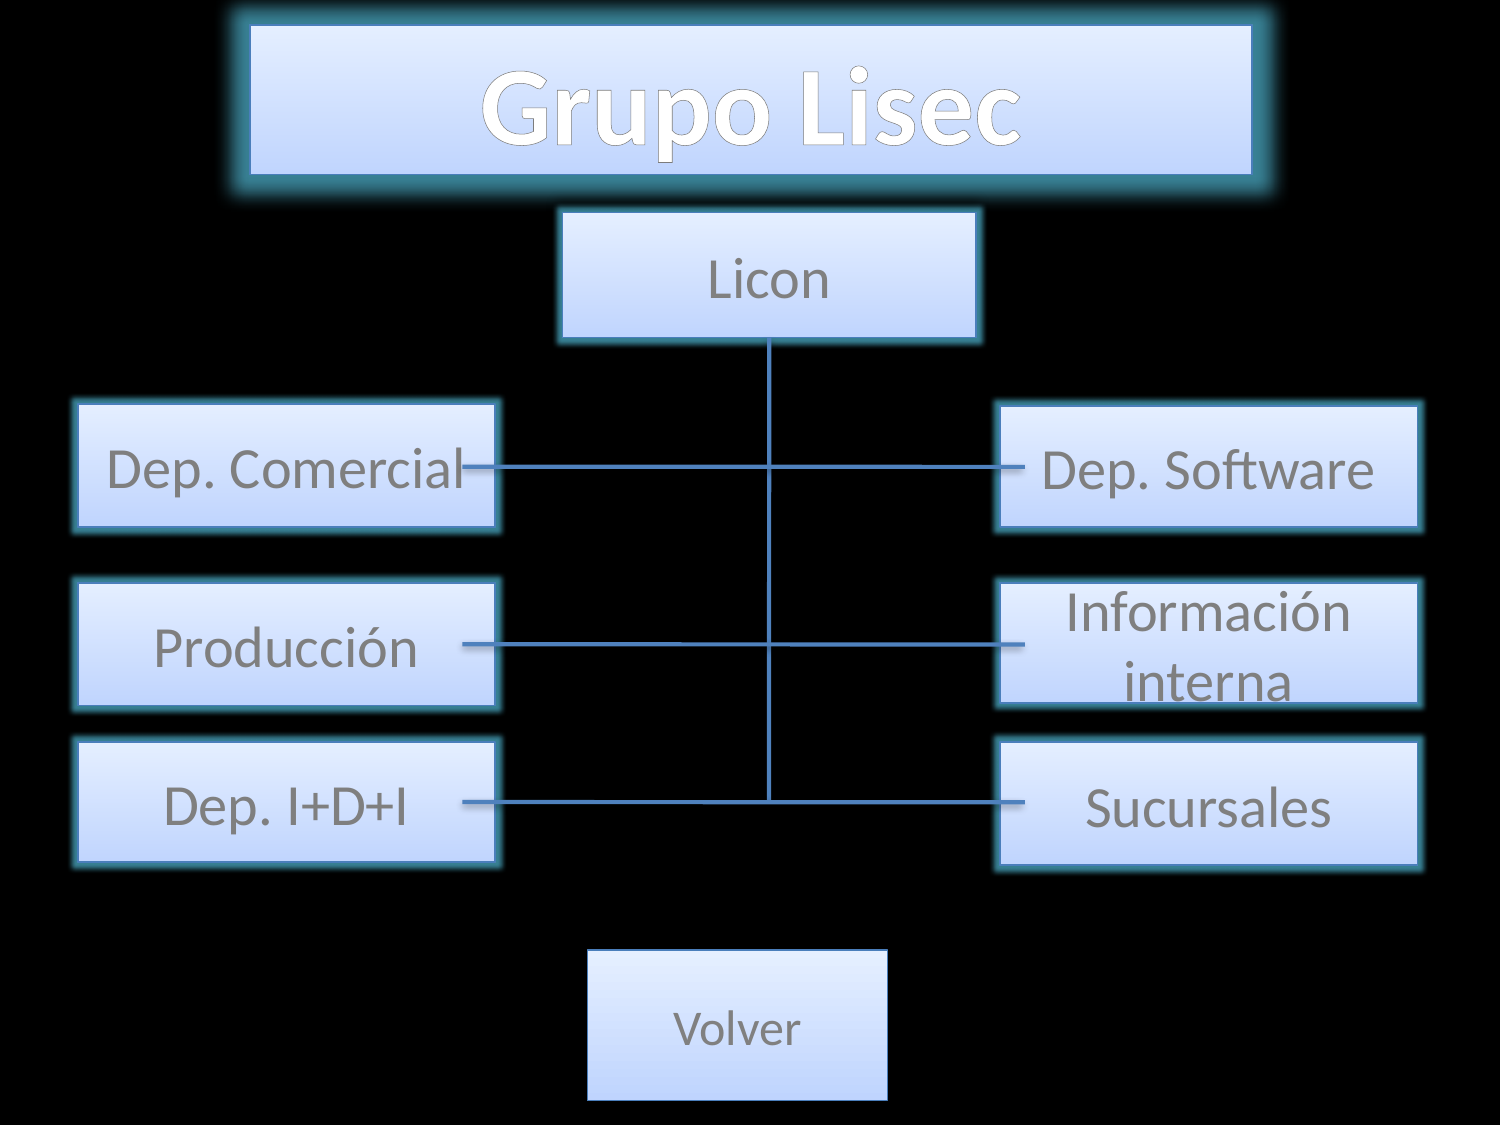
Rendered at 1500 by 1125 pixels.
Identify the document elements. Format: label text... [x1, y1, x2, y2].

text_box Producción [77, 582, 496, 706]
text_box Información interna [999, 582, 1418, 704]
text_box Dep. Software [999, 405, 1418, 528]
text_box Grupo Lisec [249, 24, 1253, 175]
text_box Dep. Comercial [77, 403, 496, 528]
text_box Volver [587, 949, 888, 1101]
text_box Dep. I+D+I [77, 741, 496, 863]
text_box Licon [562, 212, 977, 338]
text_box Sucursales [999, 741, 1418, 866]
